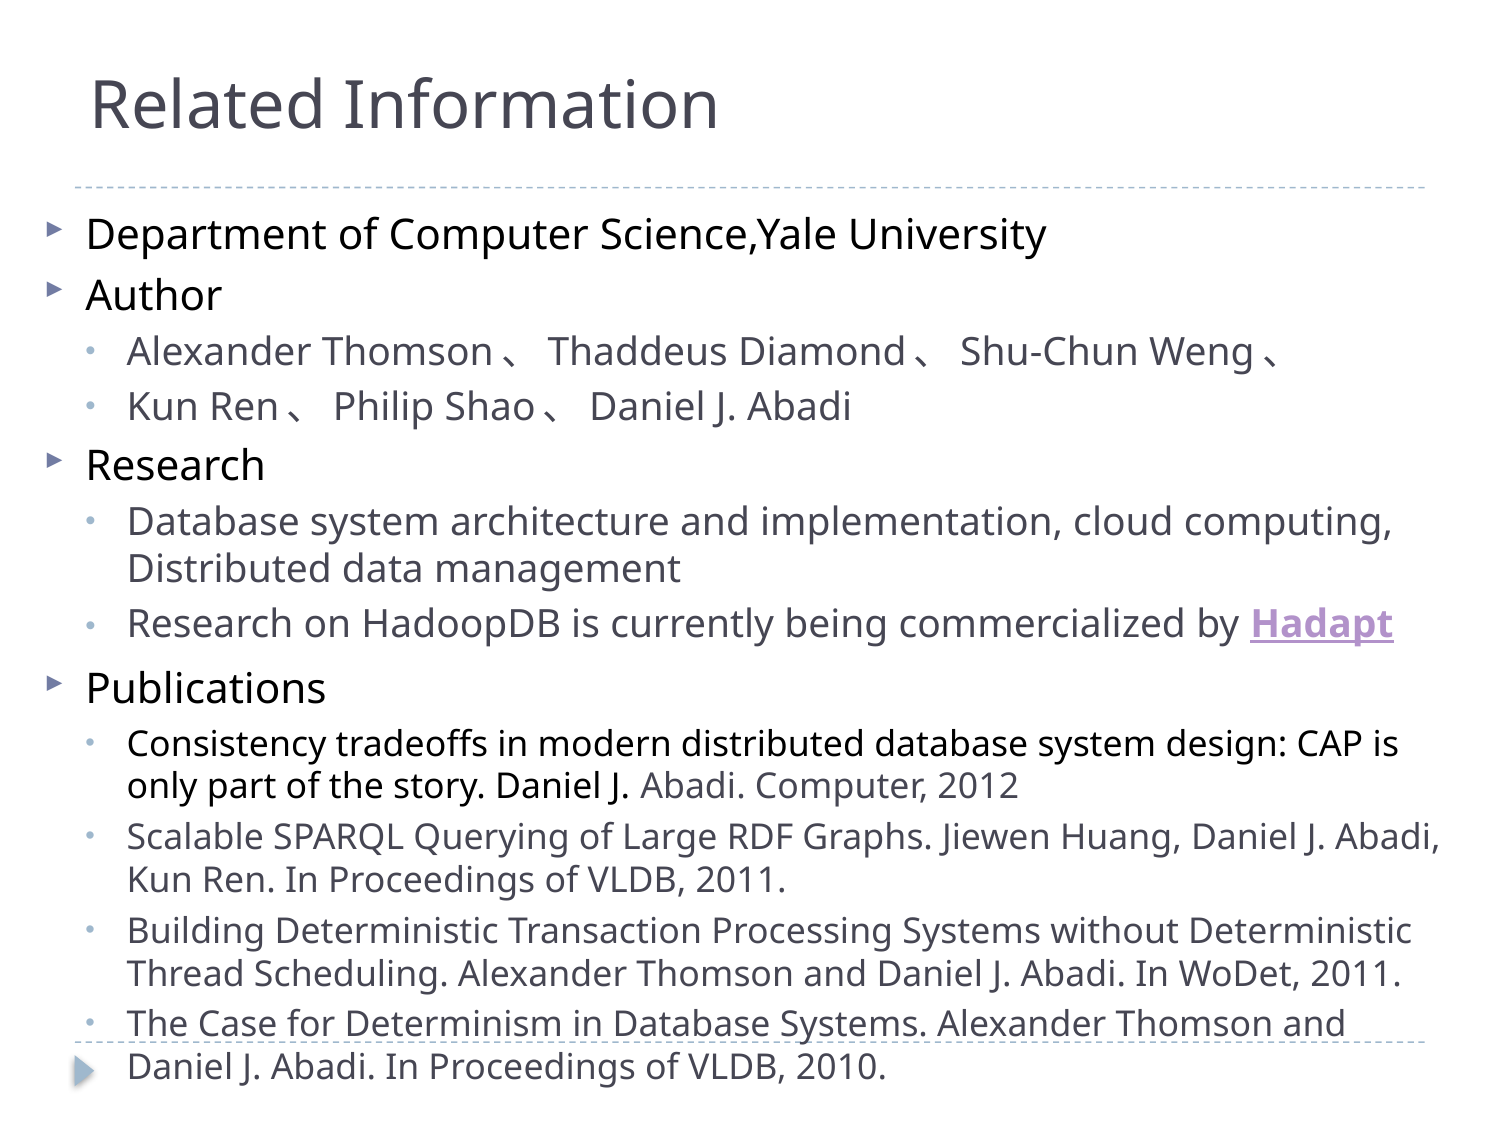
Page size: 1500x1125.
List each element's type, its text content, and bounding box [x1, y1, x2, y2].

title Related Information [75, 24, 1425, 149]
list Department of Computer Science,Yale University Author Alexander Thomson、Thaddeus Diamond、Shu-Chun Weng、 Kun Ren、Philip Shao、Daniel J. Abadi Research Database system architecture and implementation, cloud computing, Distributed data management Research on HadoopDB is currently being commercialized by Hadapt Publications Consistency tradeoffs in modern distributed database system design: CAP is only part of the story. Daniel J. Abadi. Computer, 2012 Scalable SPARQL Querying of Large RDF Graphs. Jiewen Huang, Daniel J. Abadi, Kun Ren. In Proceedings of VLDB, 2011. Building Deterministic Transaction Processing Systems without Deterministic Thread Scheduling. Alexander Thomson and Daniel J. Abadi. In WoDet, 2011. The Case for Determinism in Database Systems. Alexander Thomson and Daniel J. Abadi. In Proceedings of VLDB, 2010. [29, 200, 1471, 1094]
